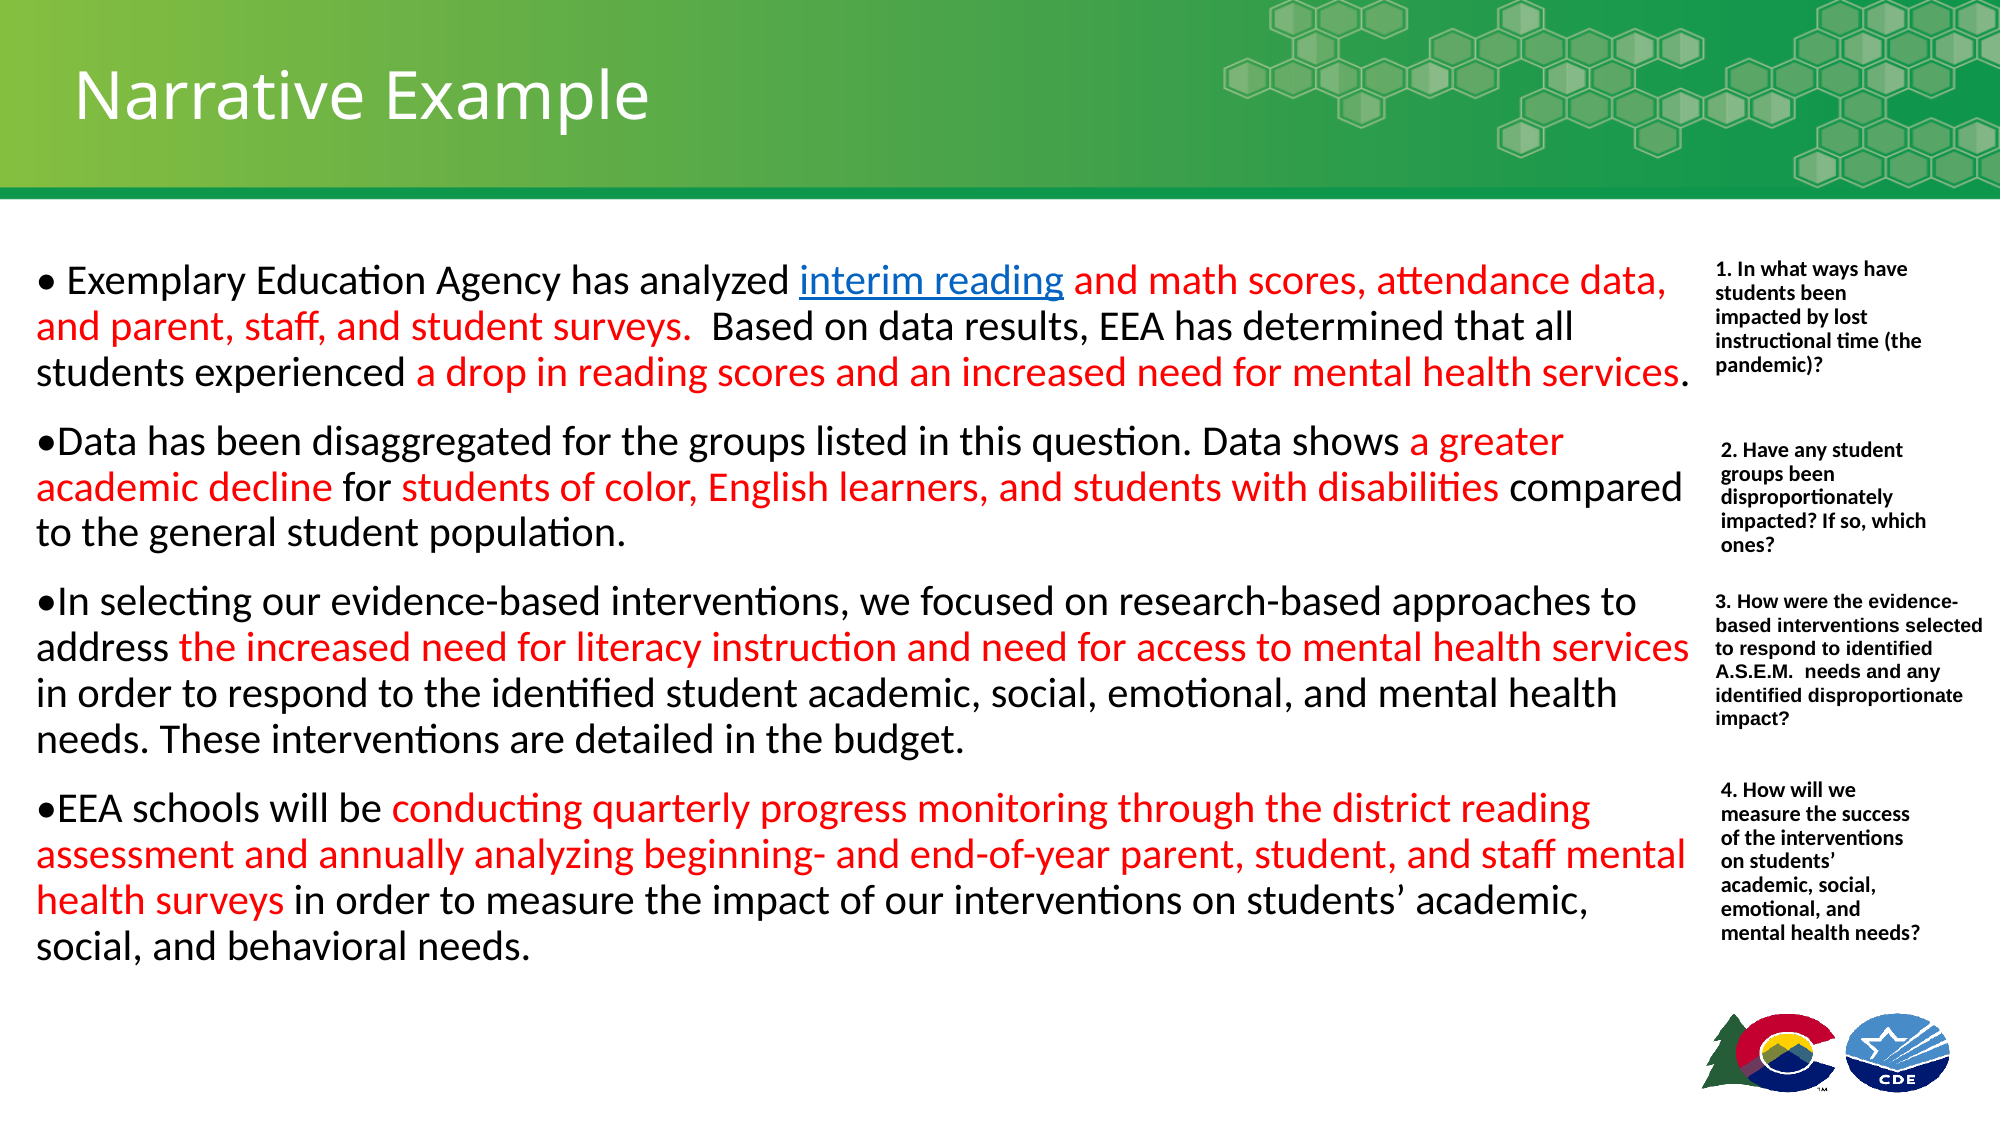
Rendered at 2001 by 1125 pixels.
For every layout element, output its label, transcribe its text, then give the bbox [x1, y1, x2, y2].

title Narrative Example [53, 41, 1384, 166]
list • Exemplary Education Agency has analyzed interim reading and math scores, attendance data, and parent, staff, and student surveys. Based on data results, EEA has determined that all students experienced a drop in reading scores and an increased need for mental health services. •Data has been disaggregated for the groups listed in this question. Data shows a greater academic decline for students of color, English learners, and students with disabilities compared to the general student population. •In selecting our evidence-based interventions, we focused on research-based approaches to address the increased need for literacy instruction and need for access to mental health services in order to respond to the identified student academic, social, emotional, and mental health needs. These interventions are detailed in the budget. •EEA schools will be conducting quarterly progress monitoring through the district reading assessment and annually analyzing beginning- and end-of-year parent, student, and staff mental health surveys in order to measure the impact of our interventions on students’ academic, social, and behavioral needs. [15, 237, 1724, 999]
text_box 1. In what ways have students been impacted by lost instructional time (the pandemic)? [1695, 237, 1954, 398]
picture [0, 0, 2000, 200]
picture [1700, 1012, 1950, 1093]
text_box 3. How were the evidence-based interventions selected to respond to identified A.S.E.M. needs and any identified disproportionate impact? [1695, 569, 2000, 773]
text_box 2. Have any student groups been disproportionately impacted? If so, which ones? [1700, 418, 1949, 569]
text_box 4. How will we measure the success of the interventions on students’ academic, social, emotional, and mental health needs? [1700, 757, 1949, 966]
